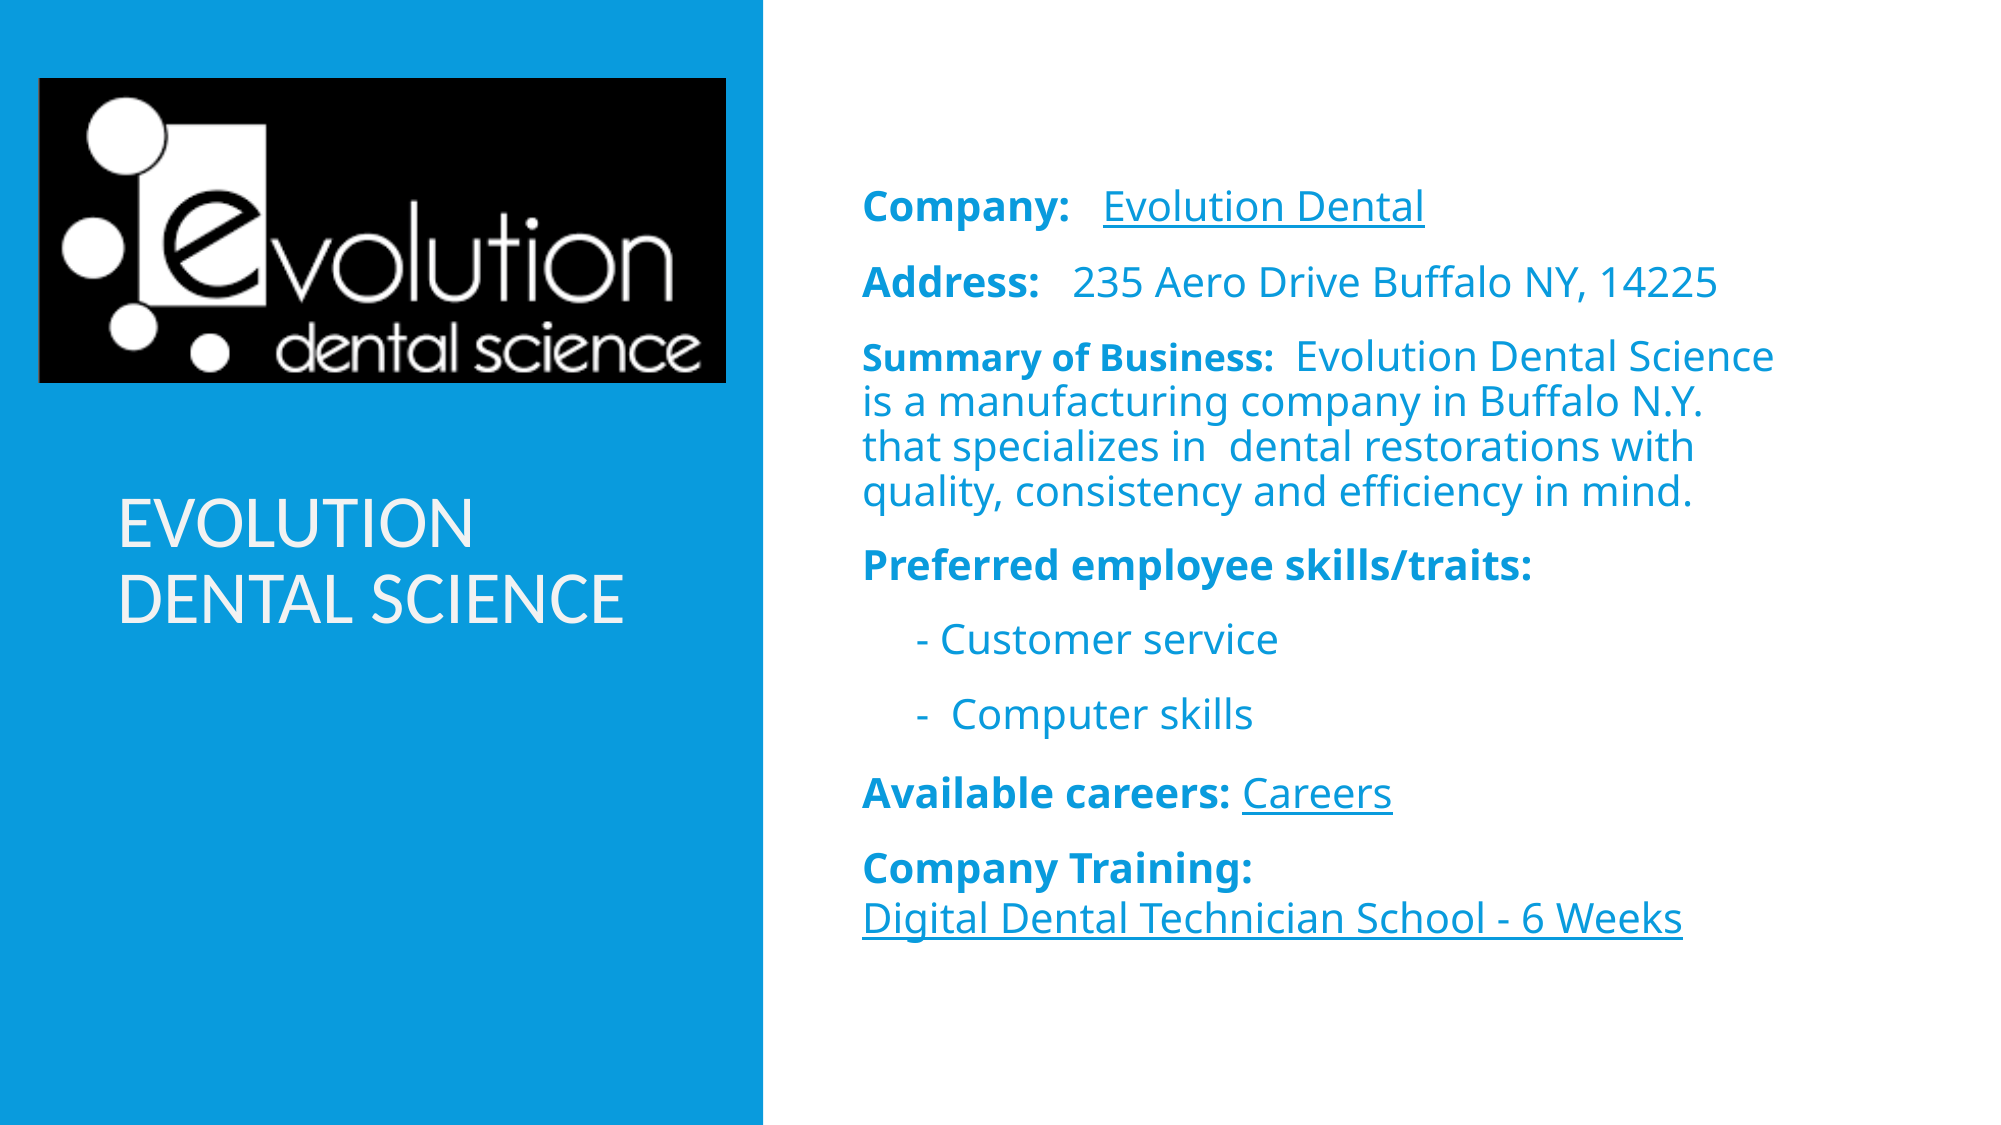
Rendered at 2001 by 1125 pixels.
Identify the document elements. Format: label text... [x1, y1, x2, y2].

text_box [762, 0, 2000, 1125]
picture [39, 79, 725, 382]
text_box [0, 0, 762, 1125]
title EVOLUTION DENTAL SCIENCE [102, 391, 711, 988]
list Company: Evolution Dental Address: 235 Aero Drive Buffalo NY, 14225 Summary of Business: Evolution Dental Science is a manufacturing company in Buffalo N.Y. that specializes in dental restorations with quality, consistency and efficiency in mind. Preferred employee skills/traits: - Customer service - Computer skills Available careers: Careers Company Training: Digital Dental Technician School - 6 Weeks [847, 137, 1803, 988]
